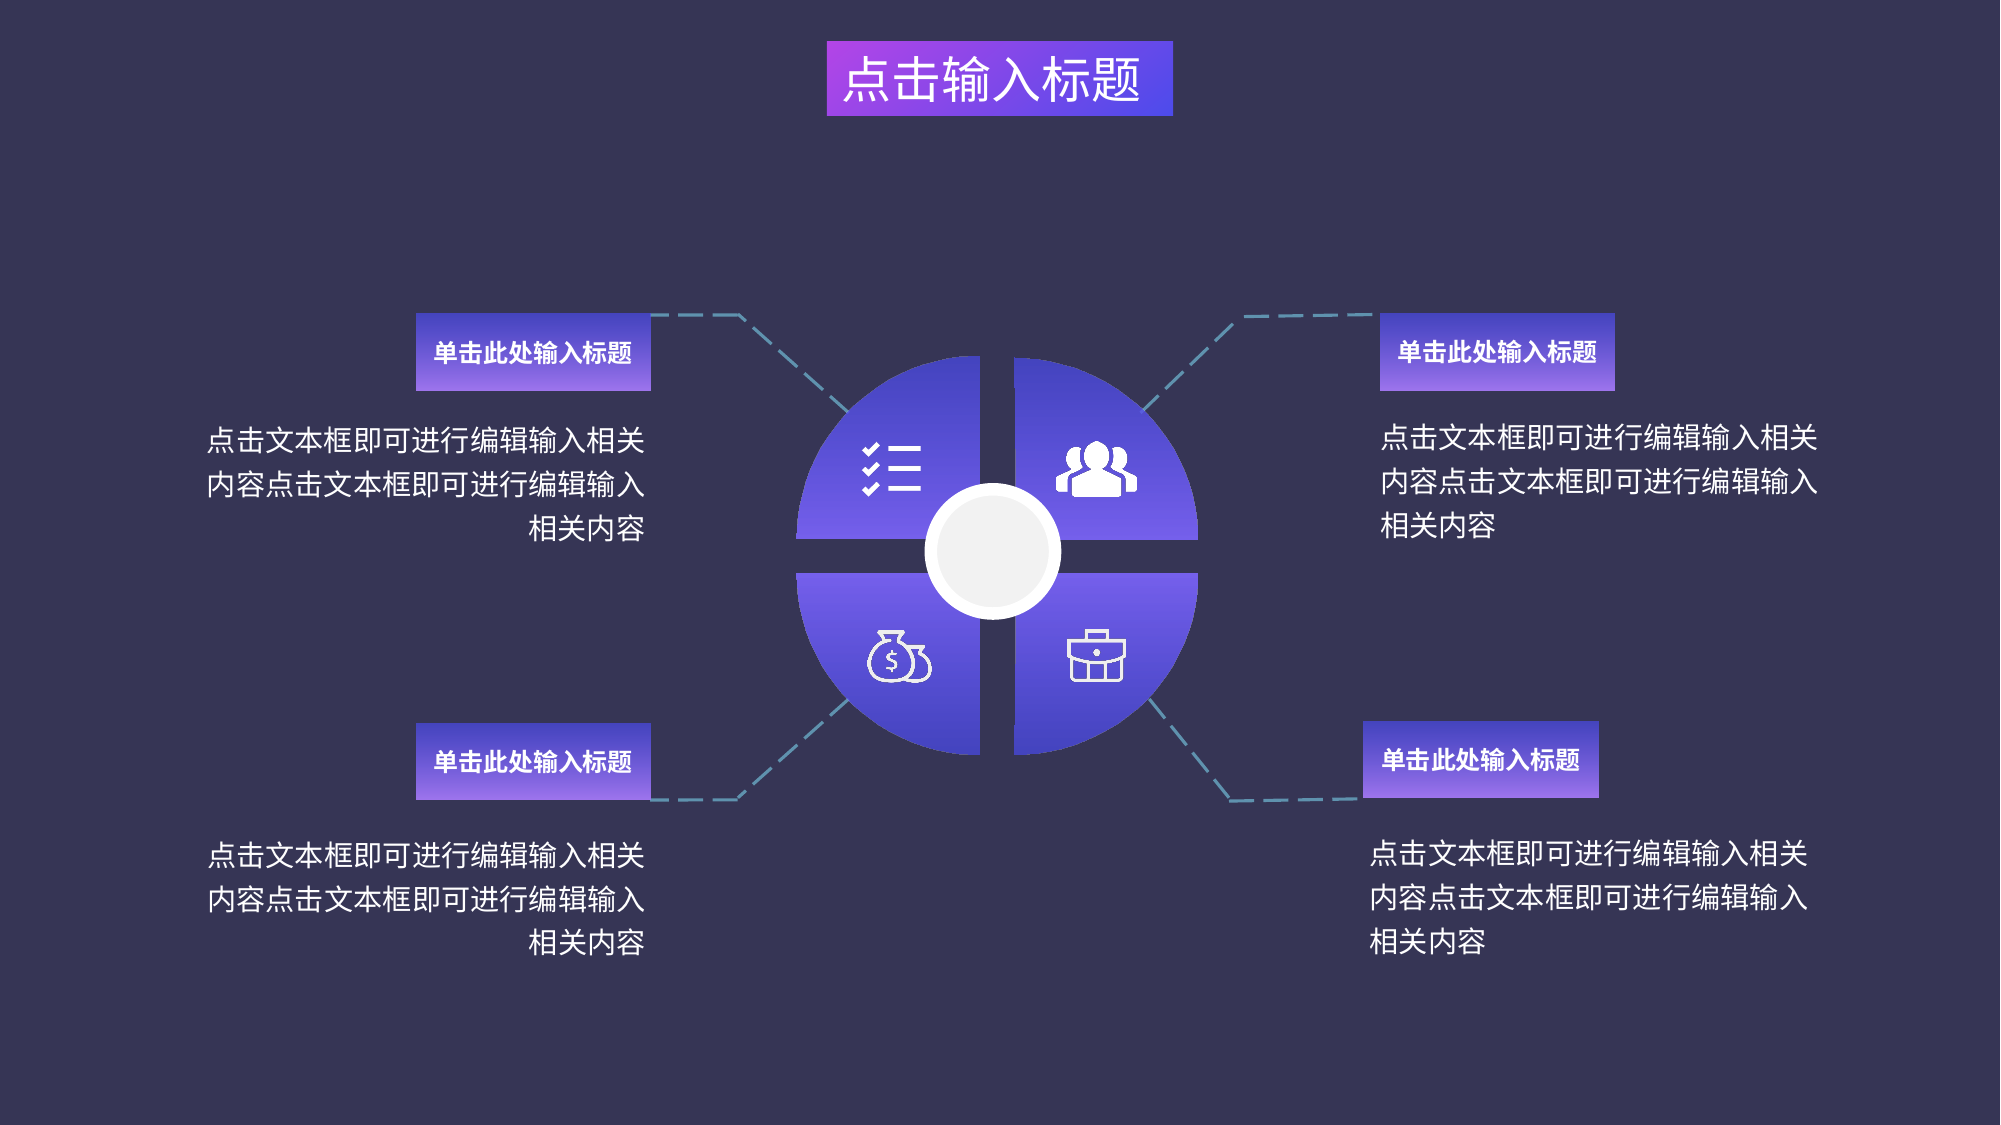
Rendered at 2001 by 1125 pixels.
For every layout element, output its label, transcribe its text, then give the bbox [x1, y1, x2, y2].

text_box 点击输入标题 [826, 41, 1174, 116]
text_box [416, 313, 1615, 801]
text_box 点击文本框即可进行编辑输入相关内容点击文本框即可进行编辑输入相关内容 [174, 821, 661, 968]
text_box 点击文本框即可进行编辑输入相关内容点击文本框即可进行编辑输入相关内容 [1615, 403, 1852, 550]
text_box 点击文本框即可进行编辑输入相关内容点击文本框即可进行编辑输入相关内容 [1355, 819, 1841, 966]
text_box 点击文本框即可进行编辑输入相关内容点击文本框即可进行编辑输入相关内容 [174, 406, 416, 553]
